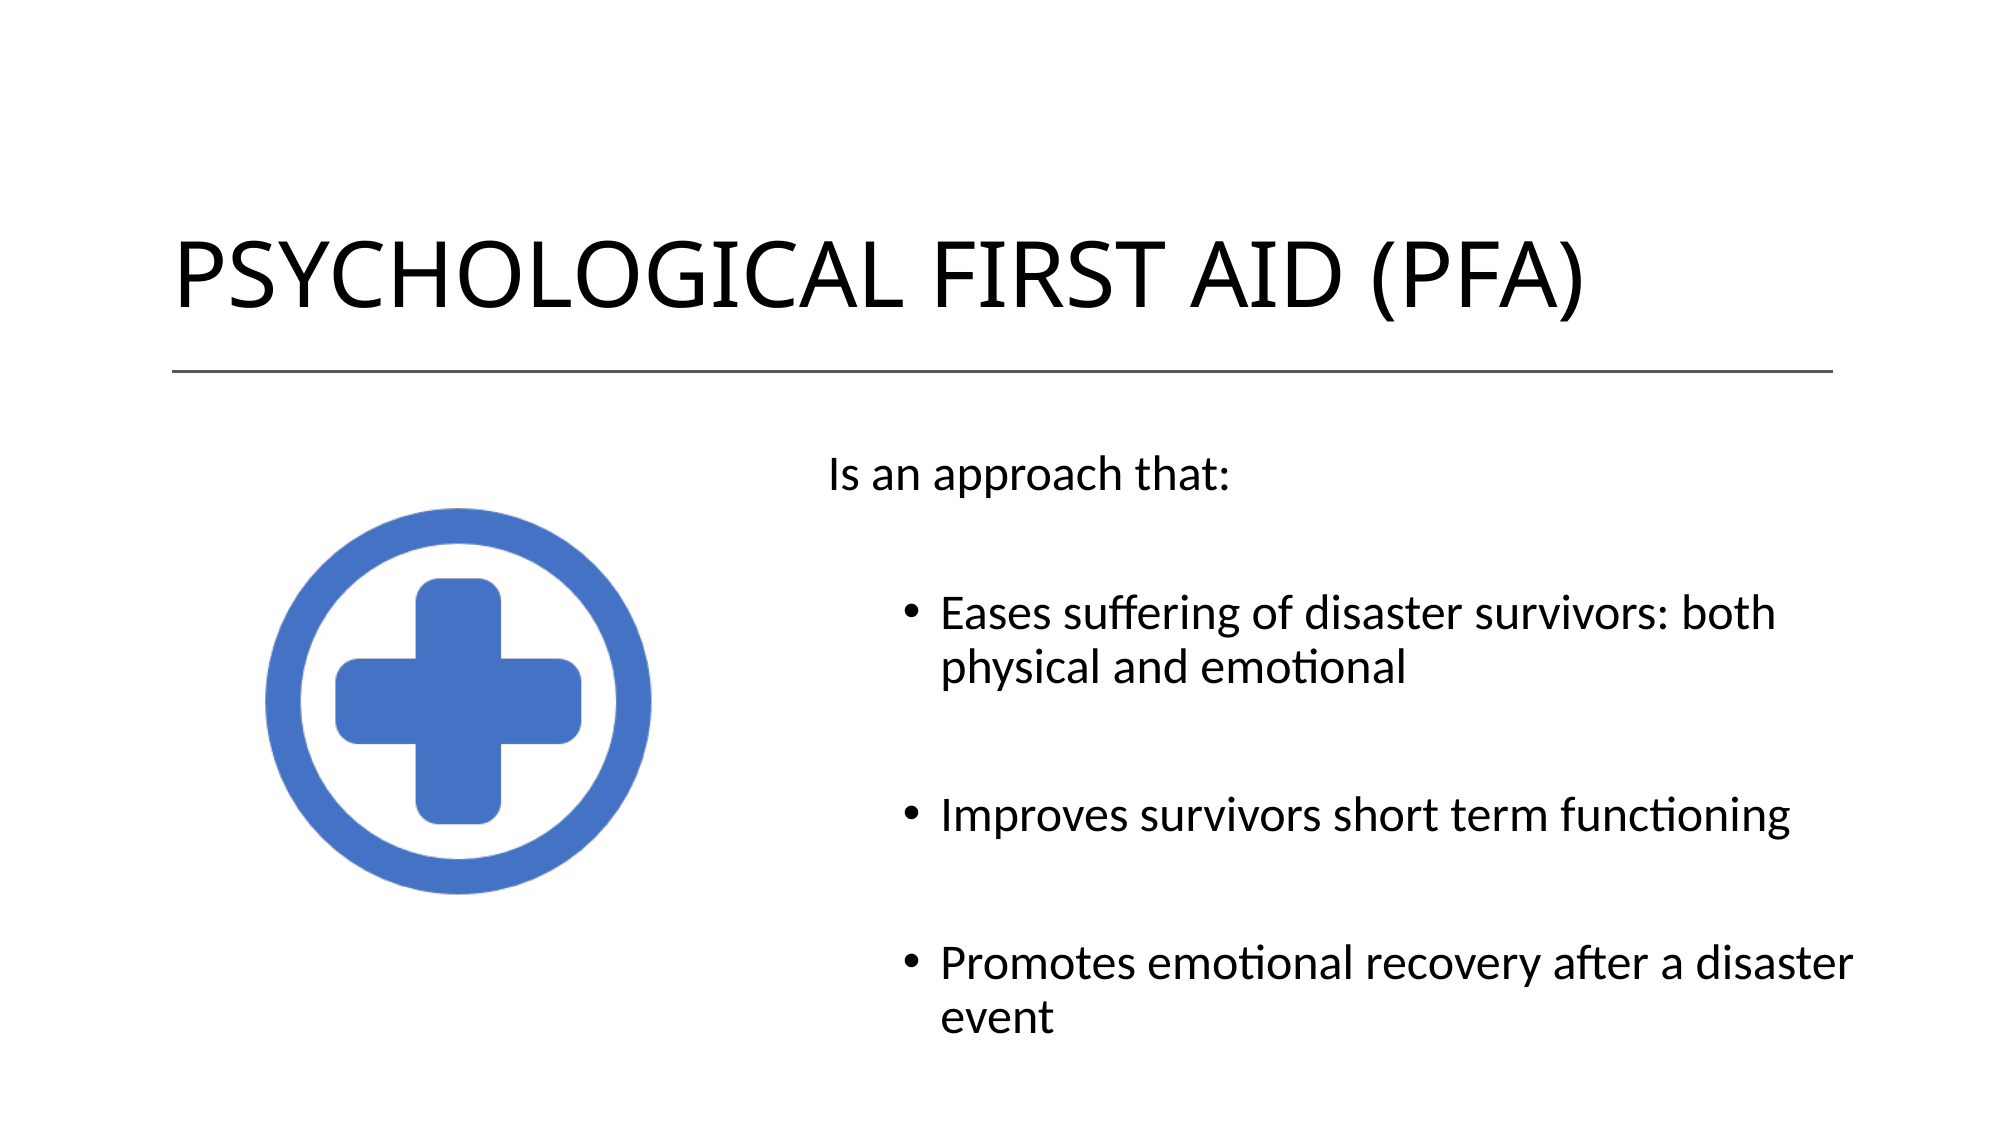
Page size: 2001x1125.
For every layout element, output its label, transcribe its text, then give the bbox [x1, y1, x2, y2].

title PSYCHOLOGICAL FIRST AID (PFA) [157, 160, 1895, 335]
list Is an approach that: Eases suffering of disaster survivors: both physical and emotional Improves survivors short term functioning Promotes emotional recovery after a disaster event [812, 440, 1895, 1092]
picture [218, 461, 699, 942]
